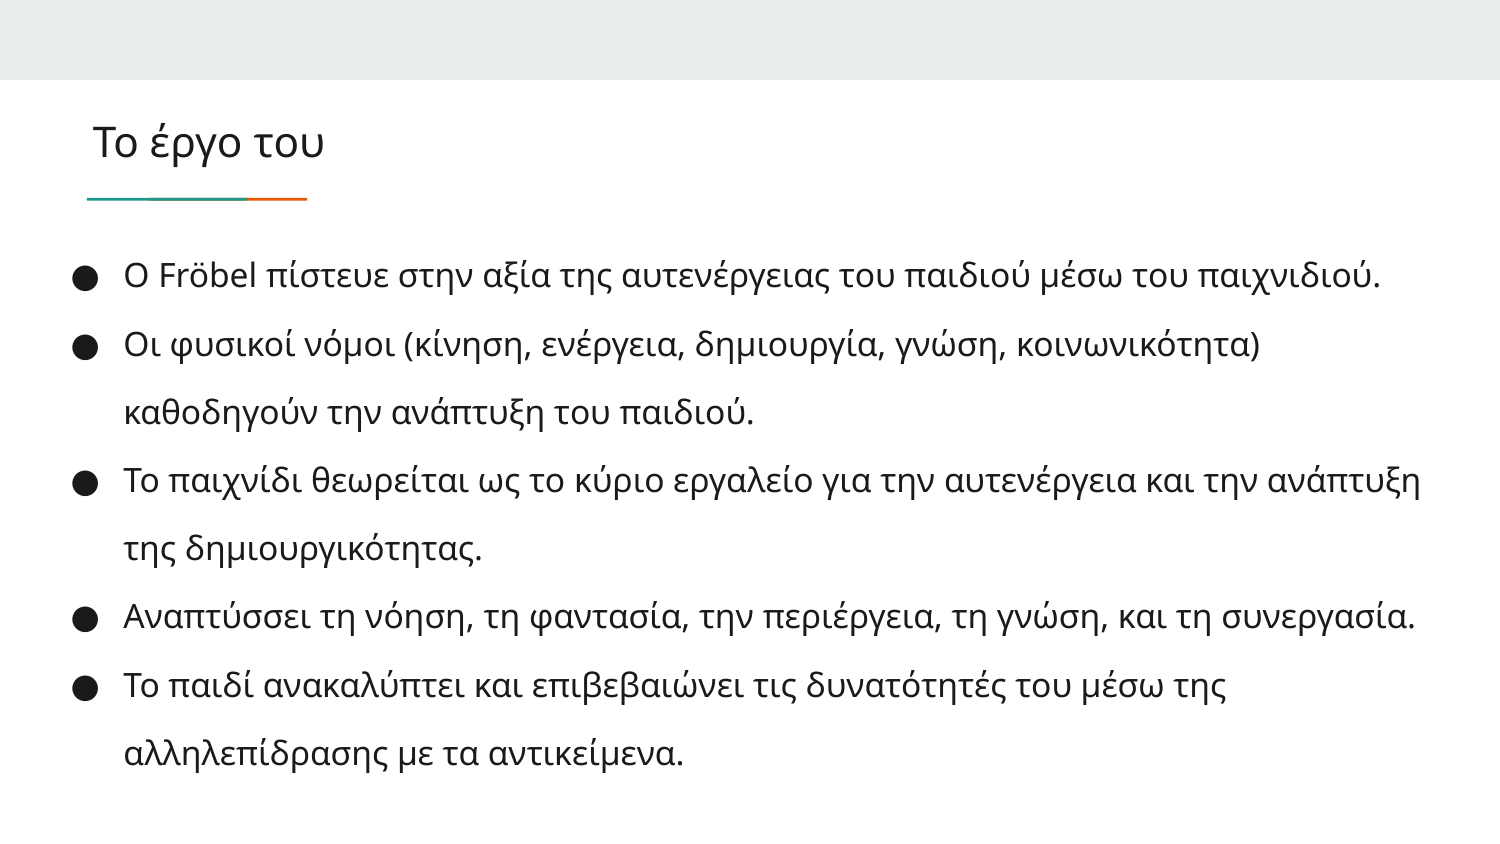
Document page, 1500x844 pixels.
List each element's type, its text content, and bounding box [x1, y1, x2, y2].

list Ο Fröbel πίστευε στην αξία της αυτενέργειας του παιδιού μέσω του παιχνιδιού. Οι φυσικοί νόμοι (κίνηση, ενέργεια, δημιουργία, γνώση, κοινωνικότητα) καθοδηγούν την ανάπτυξη του παιδιού. Το παιχνίδι θεωρείται ως το κύριο εργαλείο για την αυτενέργεια και την ανάπτυξη της δημιουργικότητας. Αναπτύσσει τη νόηση, τη φαντασία, την περιέργεια, τη γνώση, και τη συνεργασία. Το παιδί ανακαλύπτει και επιβεβαιώνει τις δυνατότητές του μέσω της αλληλεπίδρασης με τα αντικείμενα. [36, 214, 1444, 805]
title To έργο του [77, 97, 1370, 185]
